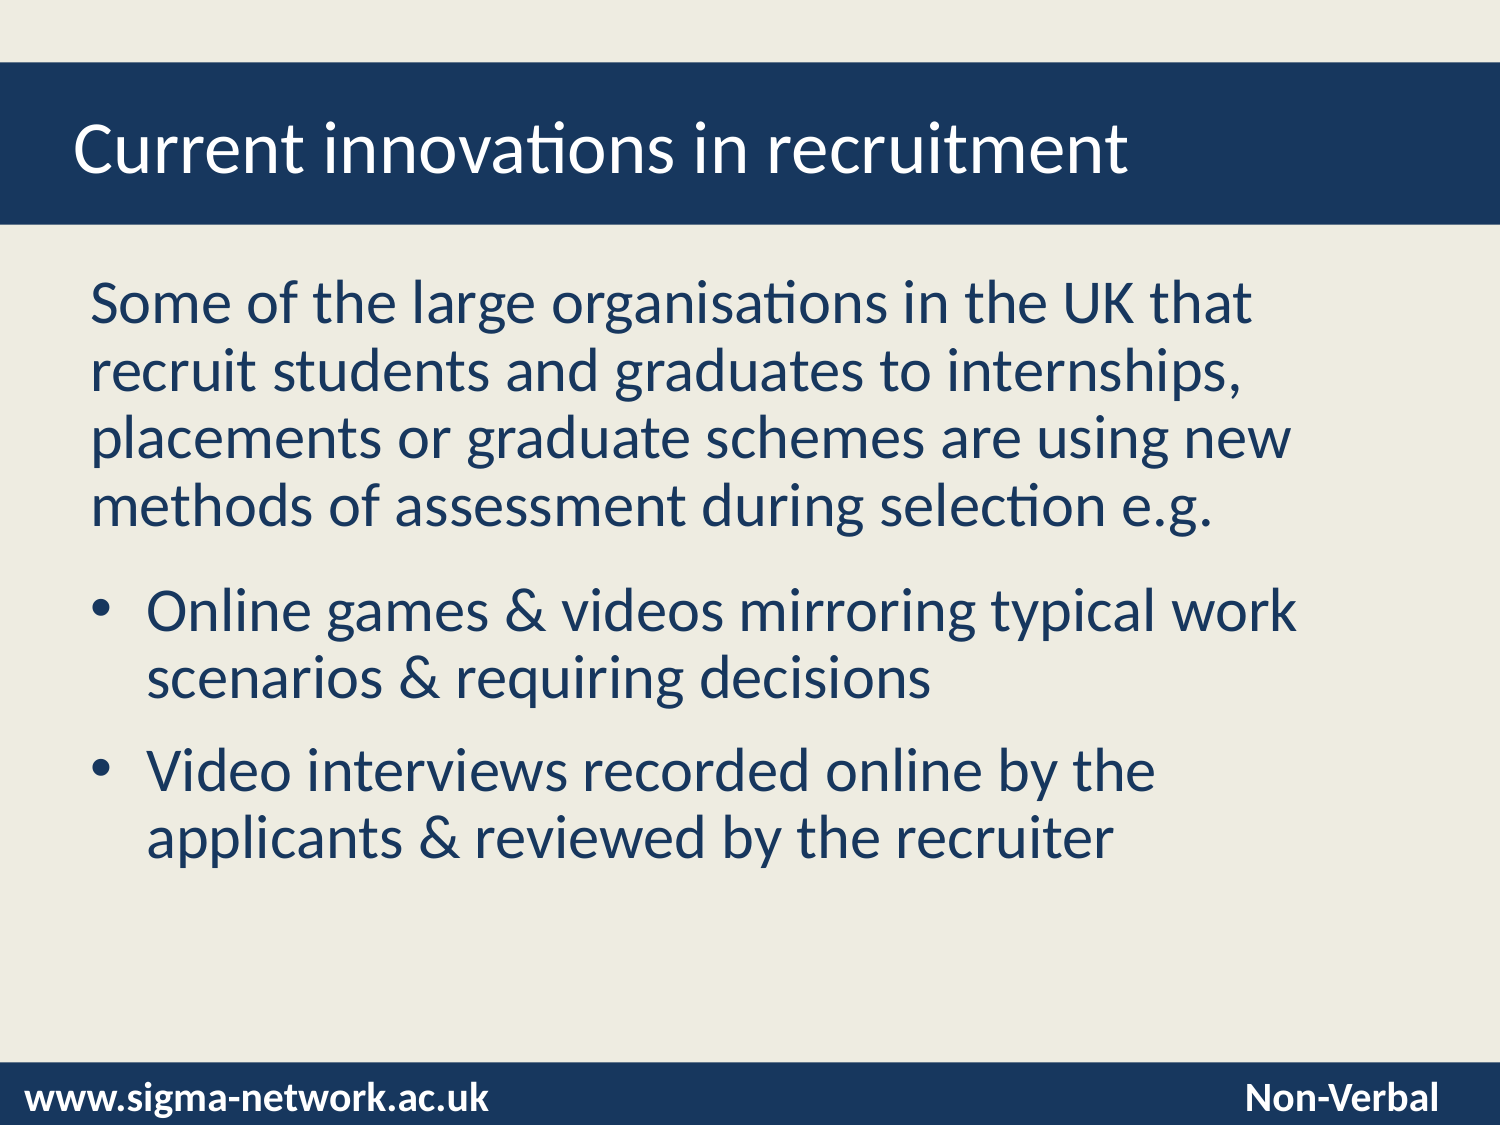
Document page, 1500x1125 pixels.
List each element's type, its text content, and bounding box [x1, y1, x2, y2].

list Some of the large organisations in the UK that recruit students and graduates to internships, placements or graduate schemes are using new methods of assessment during selection e.g. Online games & videos mirroring typical work scenarios & requiring decisions Video interviews recorded online by the applicants & reviewed by the recruiter [75, 262, 1425, 1005]
title Current innovations in recruitment [0, 62, 1500, 225]
